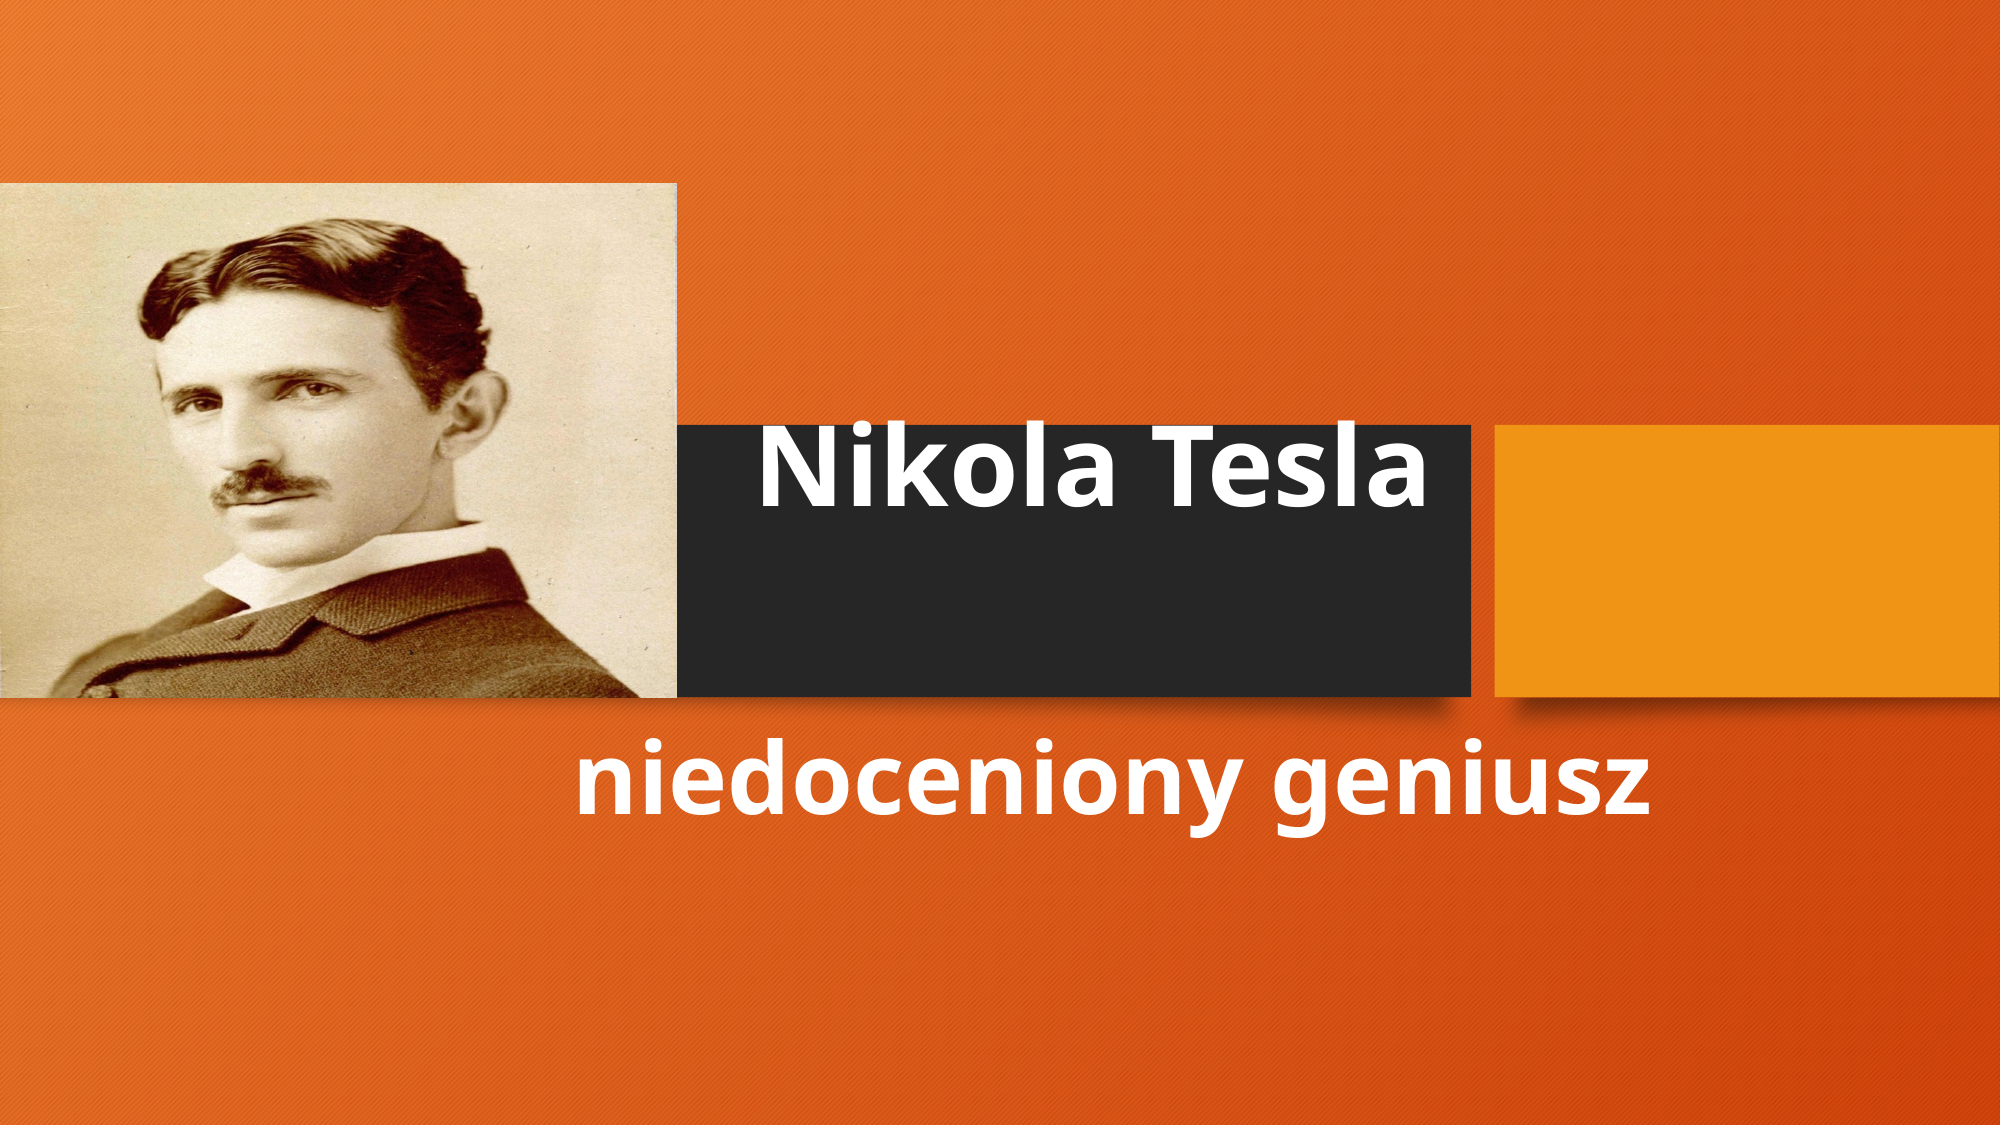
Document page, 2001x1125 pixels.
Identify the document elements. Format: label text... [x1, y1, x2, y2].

picture [0, 183, 1472, 742]
picture [1494, 698, 2000, 742]
title Nikola Tesla [677, 448, 1448, 674]
subtitle niedoceniony geniusz [111, 720, 1669, 905]
